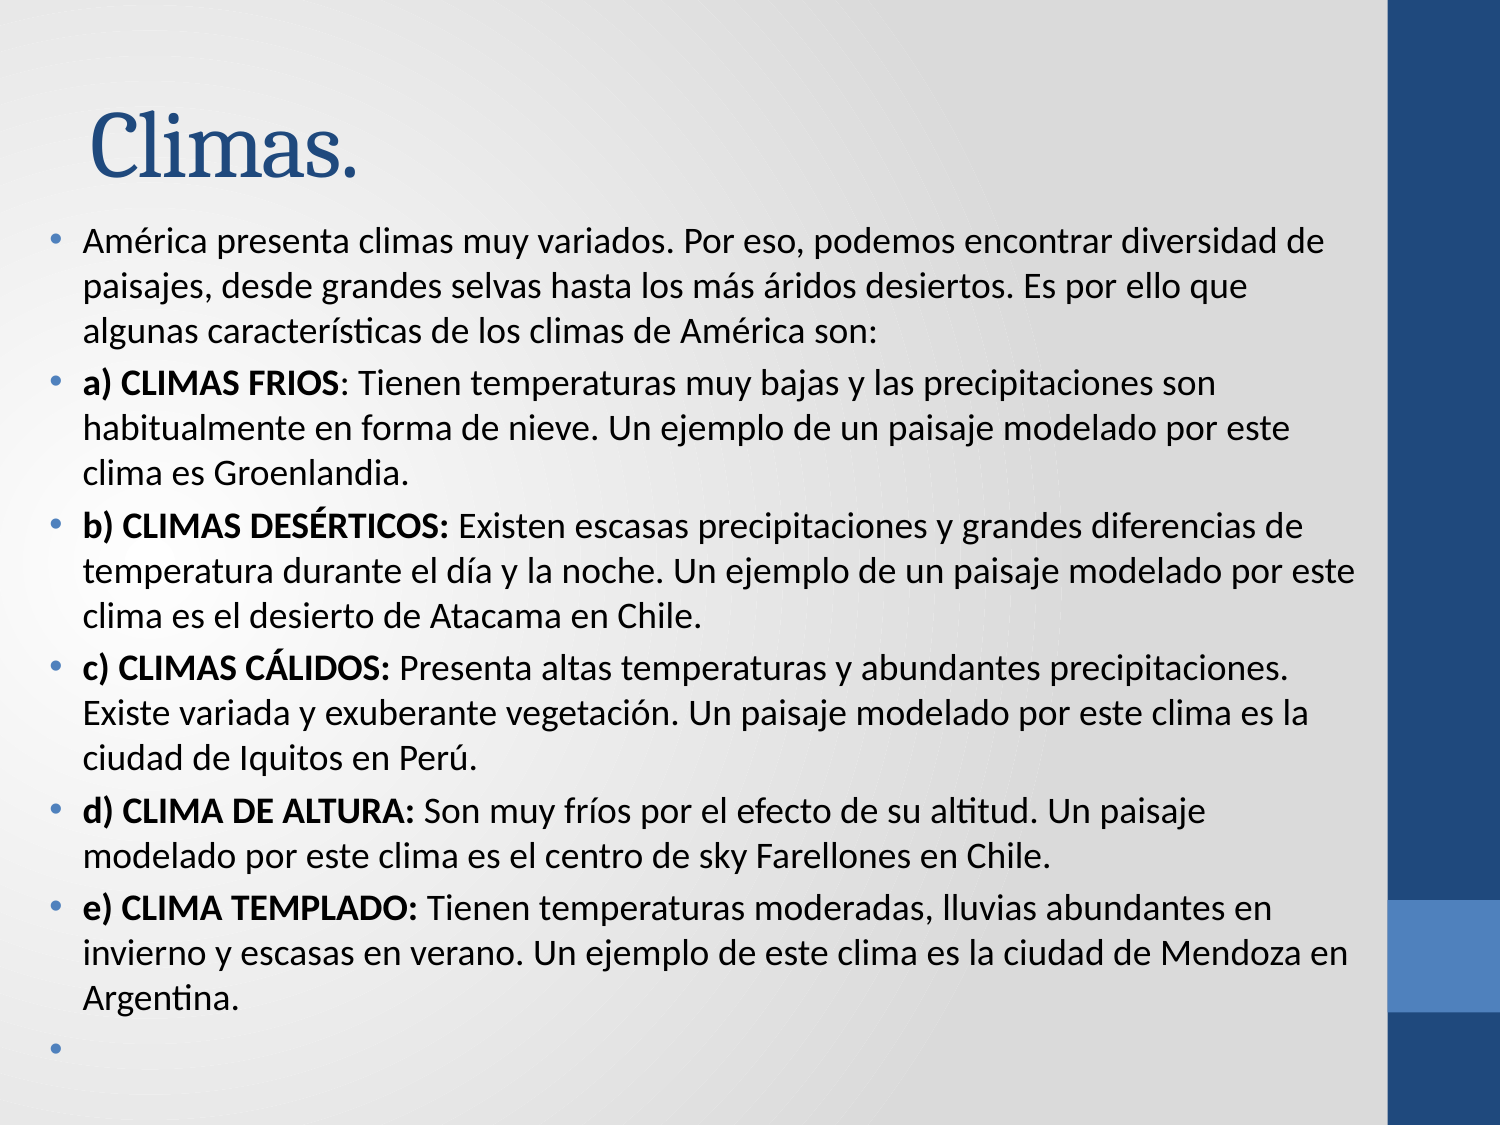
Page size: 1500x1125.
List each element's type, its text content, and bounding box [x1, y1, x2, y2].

title Climas. [75, 45, 1325, 208]
list América presenta climas muy variados. Por eso, podemos encontrar diversidad de paisajes, desde grandes selvas hasta los más áridos desiertos. Es por ello que algunas características de los climas de América son: a) CLIMAS FRIOS: Tienen temperaturas muy bajas y las precipitaciones son habitualmente en forma de nieve. Un ejemplo de un paisaje modelado por este clima es Groenlandia. b) CLIMAS DESÉRTICOS: Existen escasas precipitaciones y grandes diferencias de temperatura durante el día y la noche. Un ejemplo de un paisaje modelado por este clima es el desierto de Atacama en Chile. c) CLIMAS CÁLIDOS: Presenta altas temperaturas y abundantes precipitaciones. Existe variada y exuberante vegetación. Un paisaje modelado por este clima es la ciudad de Iquitos en Perú. d) CLIMA DE ALTURA: Son muy fríos por el efecto de su altitud. Un paisaje modelado por este clima es el centro de sky Farellones en Chile. e) CLIMA TEMPLADO: Tienen temperaturas moderadas, lluvias abundantes en invierno y escasas en verano. Un ejemplo de este clima es la ciudad de Mendoza en Argentina. [17, 208, 1377, 1083]
